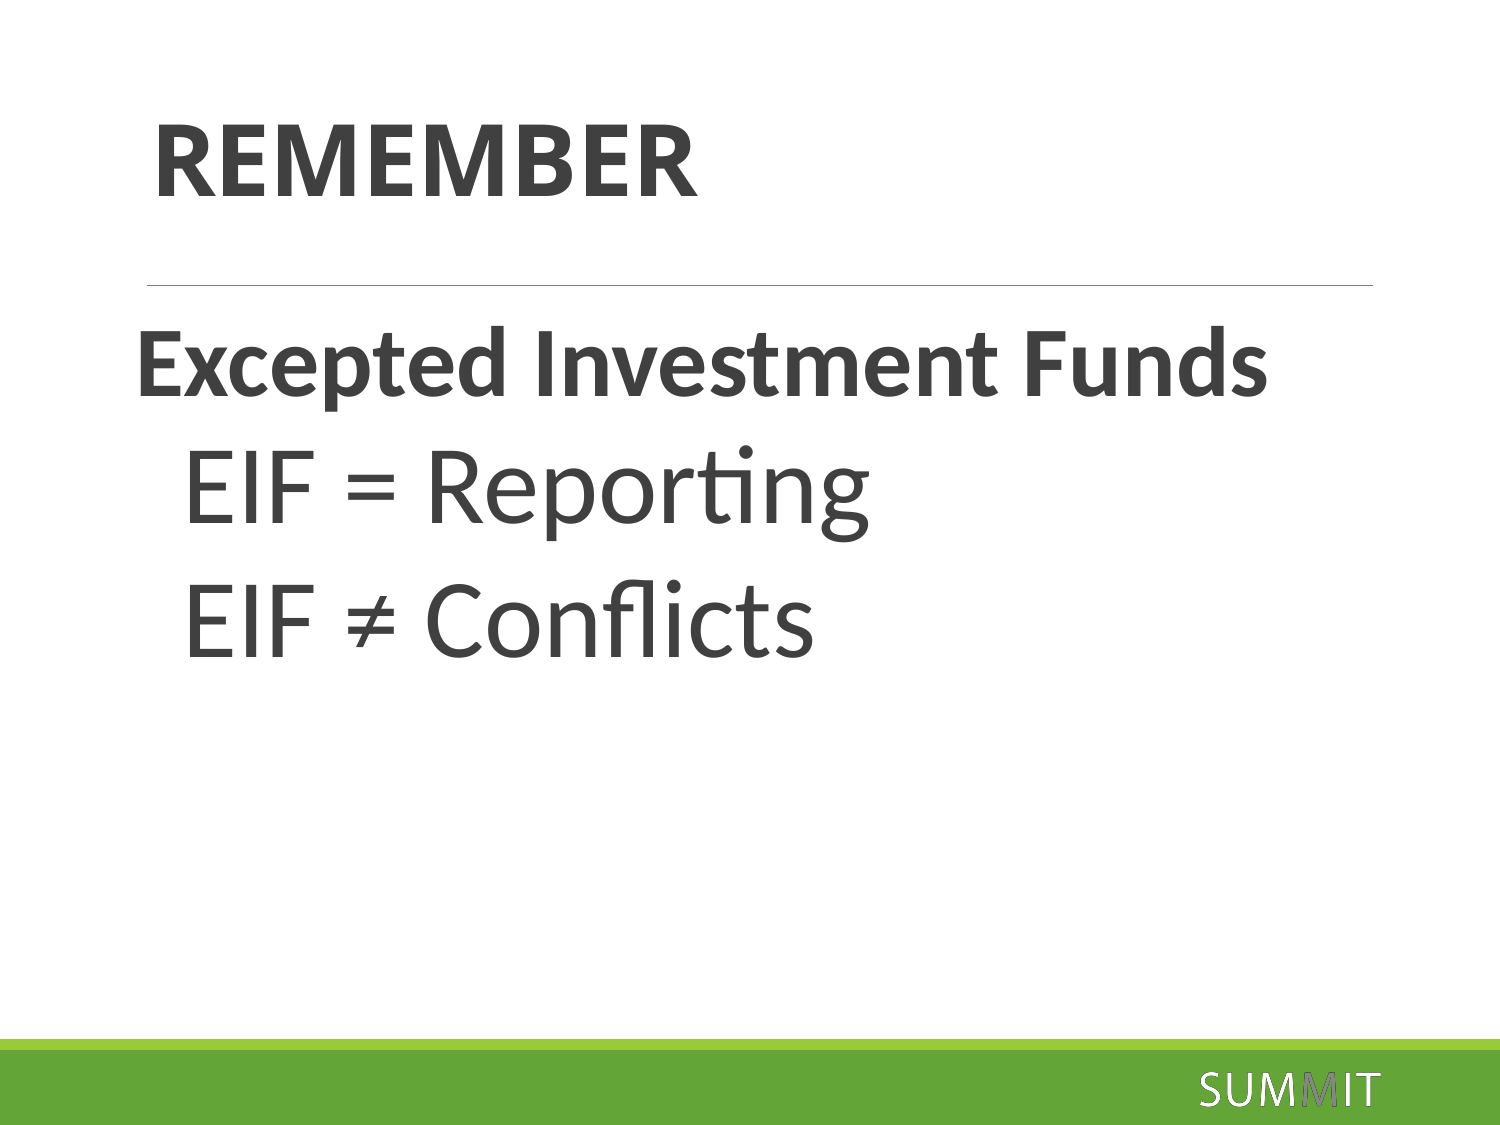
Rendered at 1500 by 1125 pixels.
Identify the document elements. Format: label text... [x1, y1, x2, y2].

title REMEMBER [135, 47, 1373, 285]
list Excepted Investment Funds EIF = Reporting EIF ≠ Conflicts [135, 302, 1373, 963]
picture [1196, 1024, 1386, 1125]
